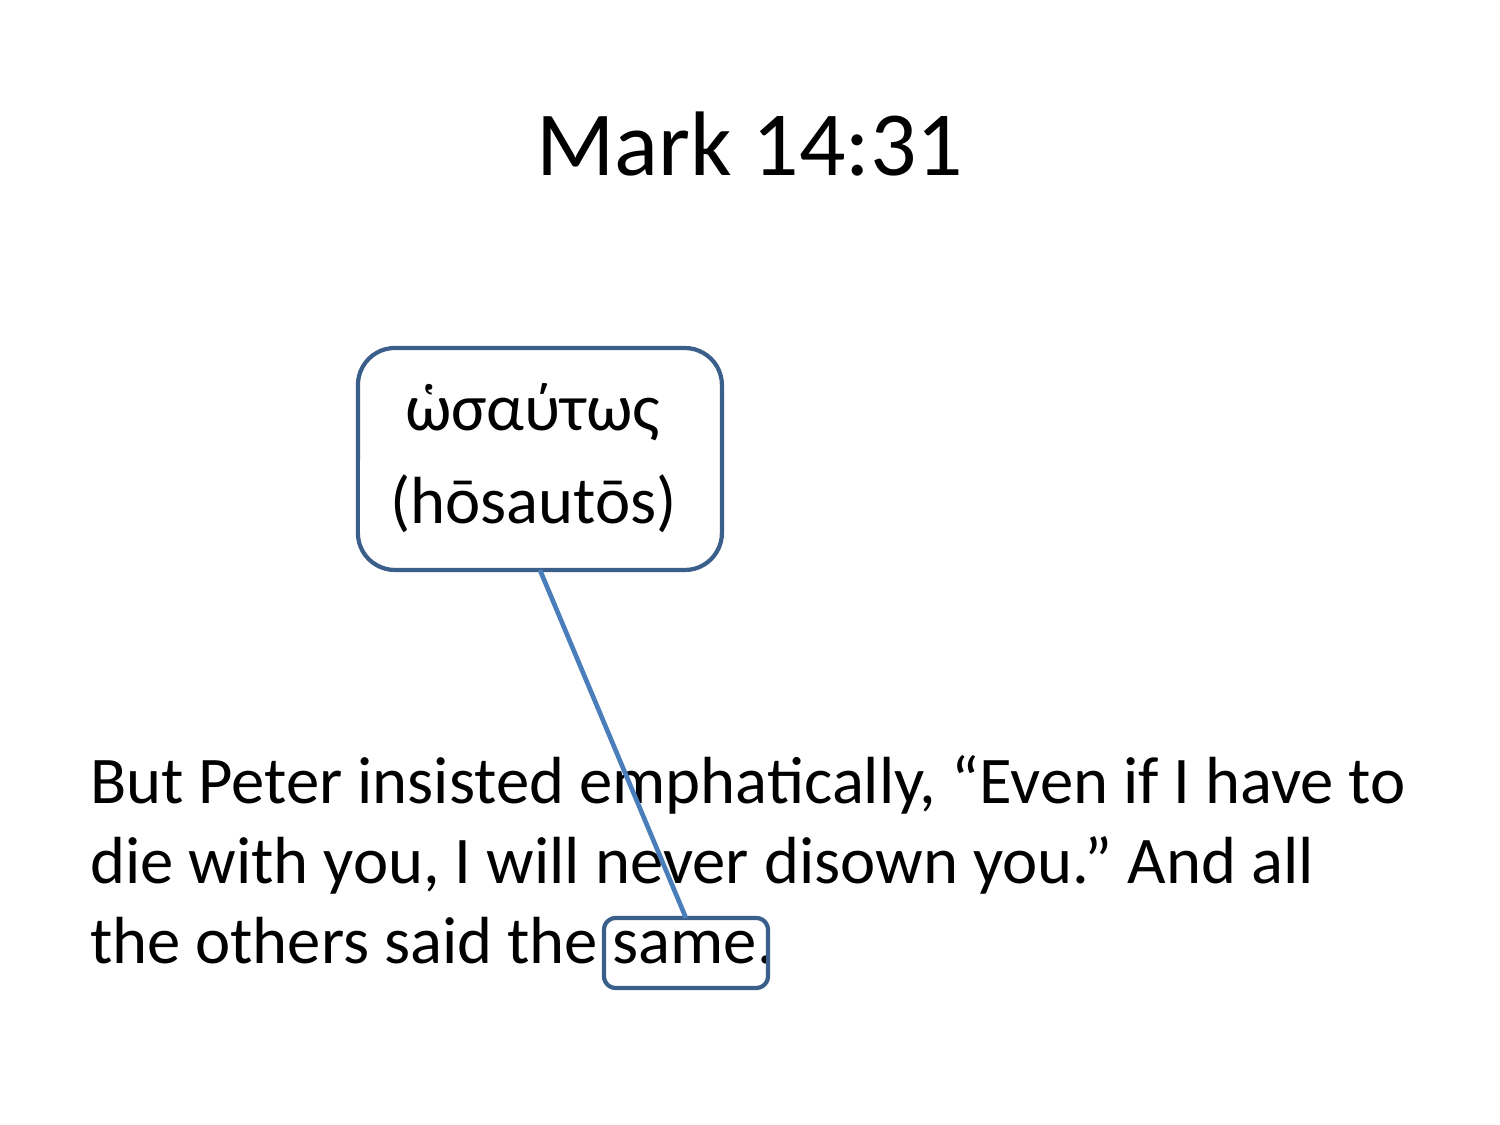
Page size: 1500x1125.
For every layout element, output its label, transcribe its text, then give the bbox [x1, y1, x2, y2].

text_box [539, 569, 687, 919]
title Mark 14:31 [75, 45, 1425, 233]
text_box [601, 915, 771, 991]
list ὡσαύτως (hōsautōs) But Peter insisted emphatically, “Even if I have to die with you, I will never disown you.” And all the others said the same. [75, 262, 1425, 1005]
text_box [355, 345, 725, 573]
